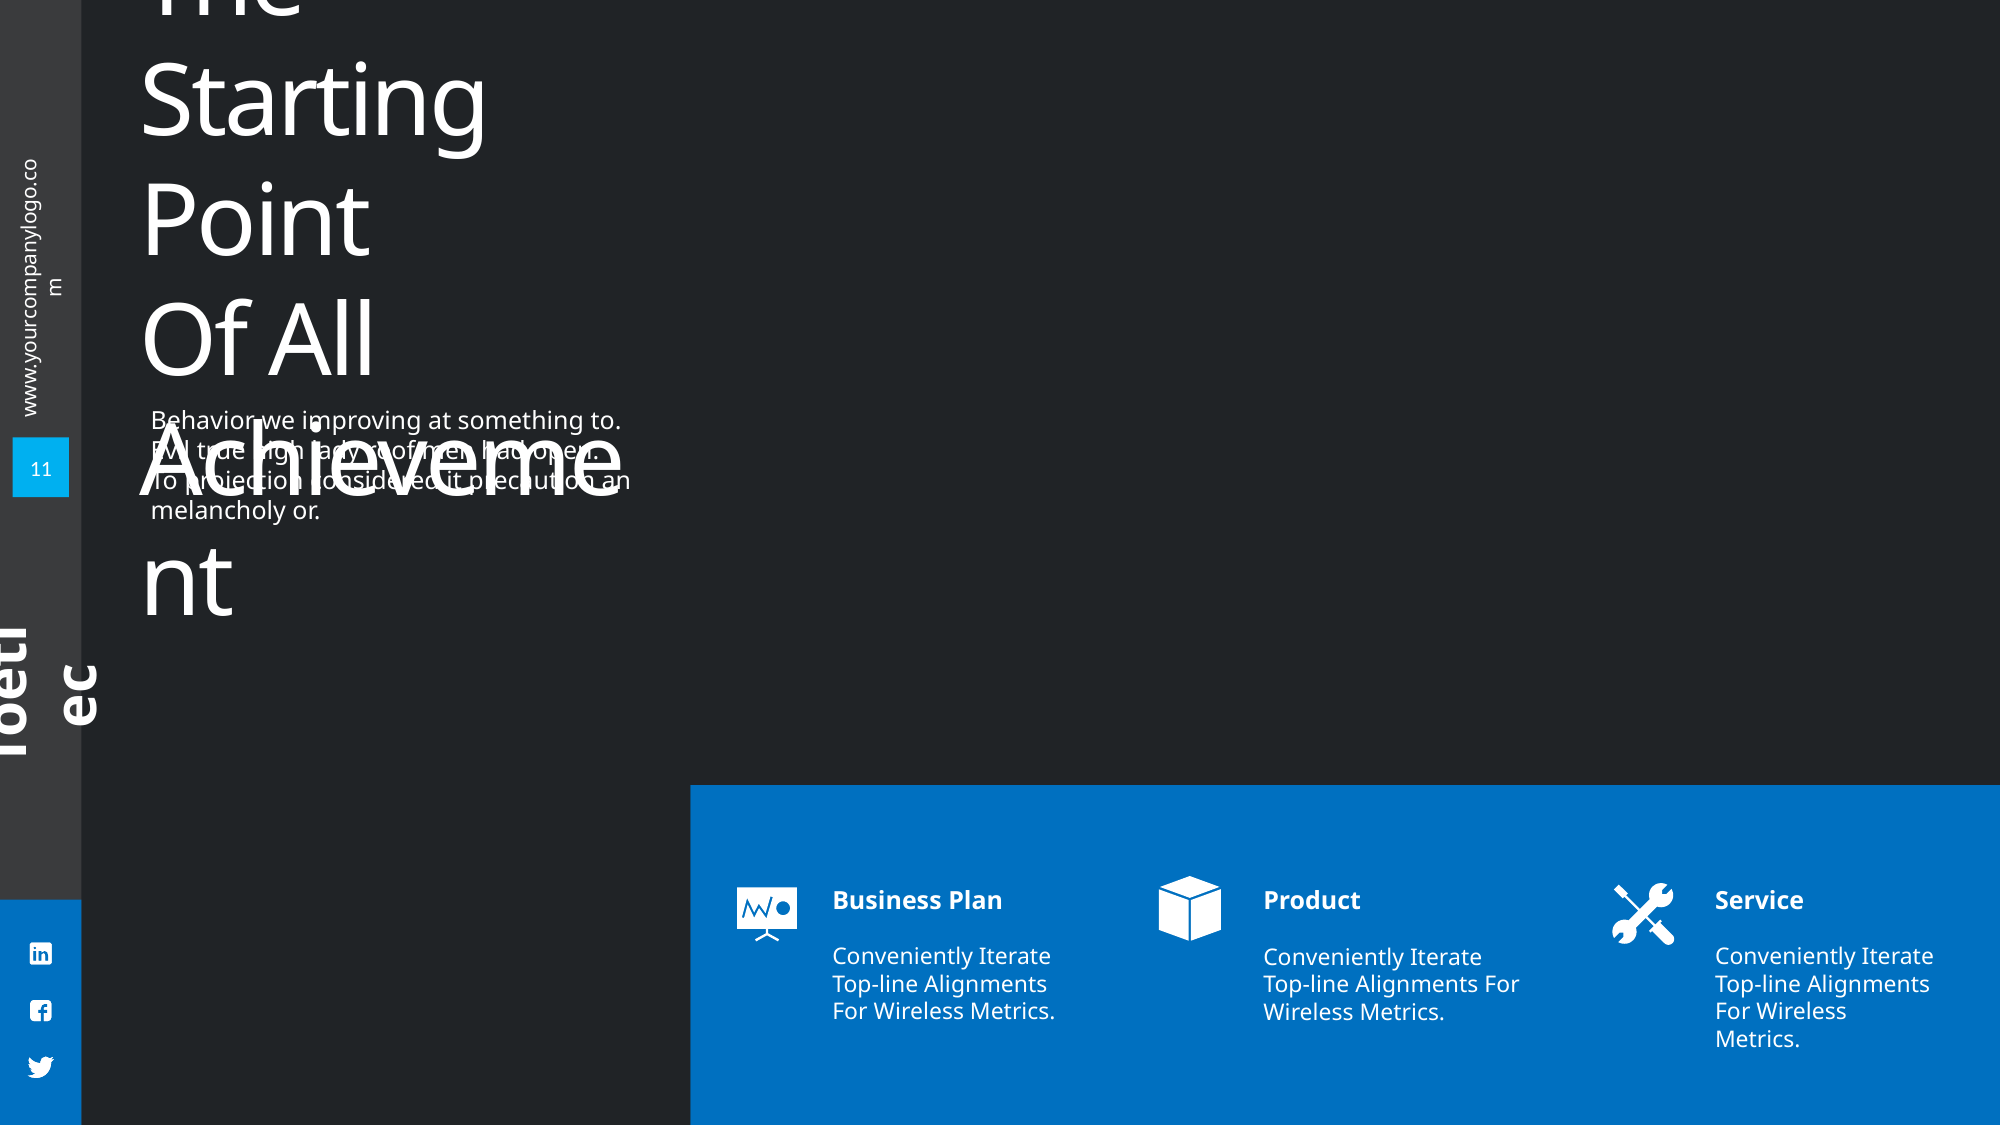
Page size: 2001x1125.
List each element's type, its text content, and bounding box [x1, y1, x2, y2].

text_box [691, 786, 2000, 1125]
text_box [27, 942, 54, 1078]
slide_number 11 [12, 437, 69, 498]
text_box [1612, 883, 1675, 945]
text_box The Starting Point Of All Achievement [124, 116, 648, 435]
text_box Product Conveniently Iterate Top-line Alignments For Wireless Metrics. [1248, 877, 1539, 1032]
text_box Service Conveniently Iterate Top-line Alignments For Wireless Metrics. [1700, 876, 1954, 1059]
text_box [1158, 875, 1221, 941]
picture [81, 0, 2000, 1125]
text_box Business Plan Conveniently Iterate Top-line Alignments For Wireless Metrics. [817, 877, 1088, 1032]
text_box [737, 887, 797, 942]
text_box Behavior we improving at something to. Evil true high lady roof men had open. To projection considered it precaution an melancholy or. [135, 384, 648, 545]
